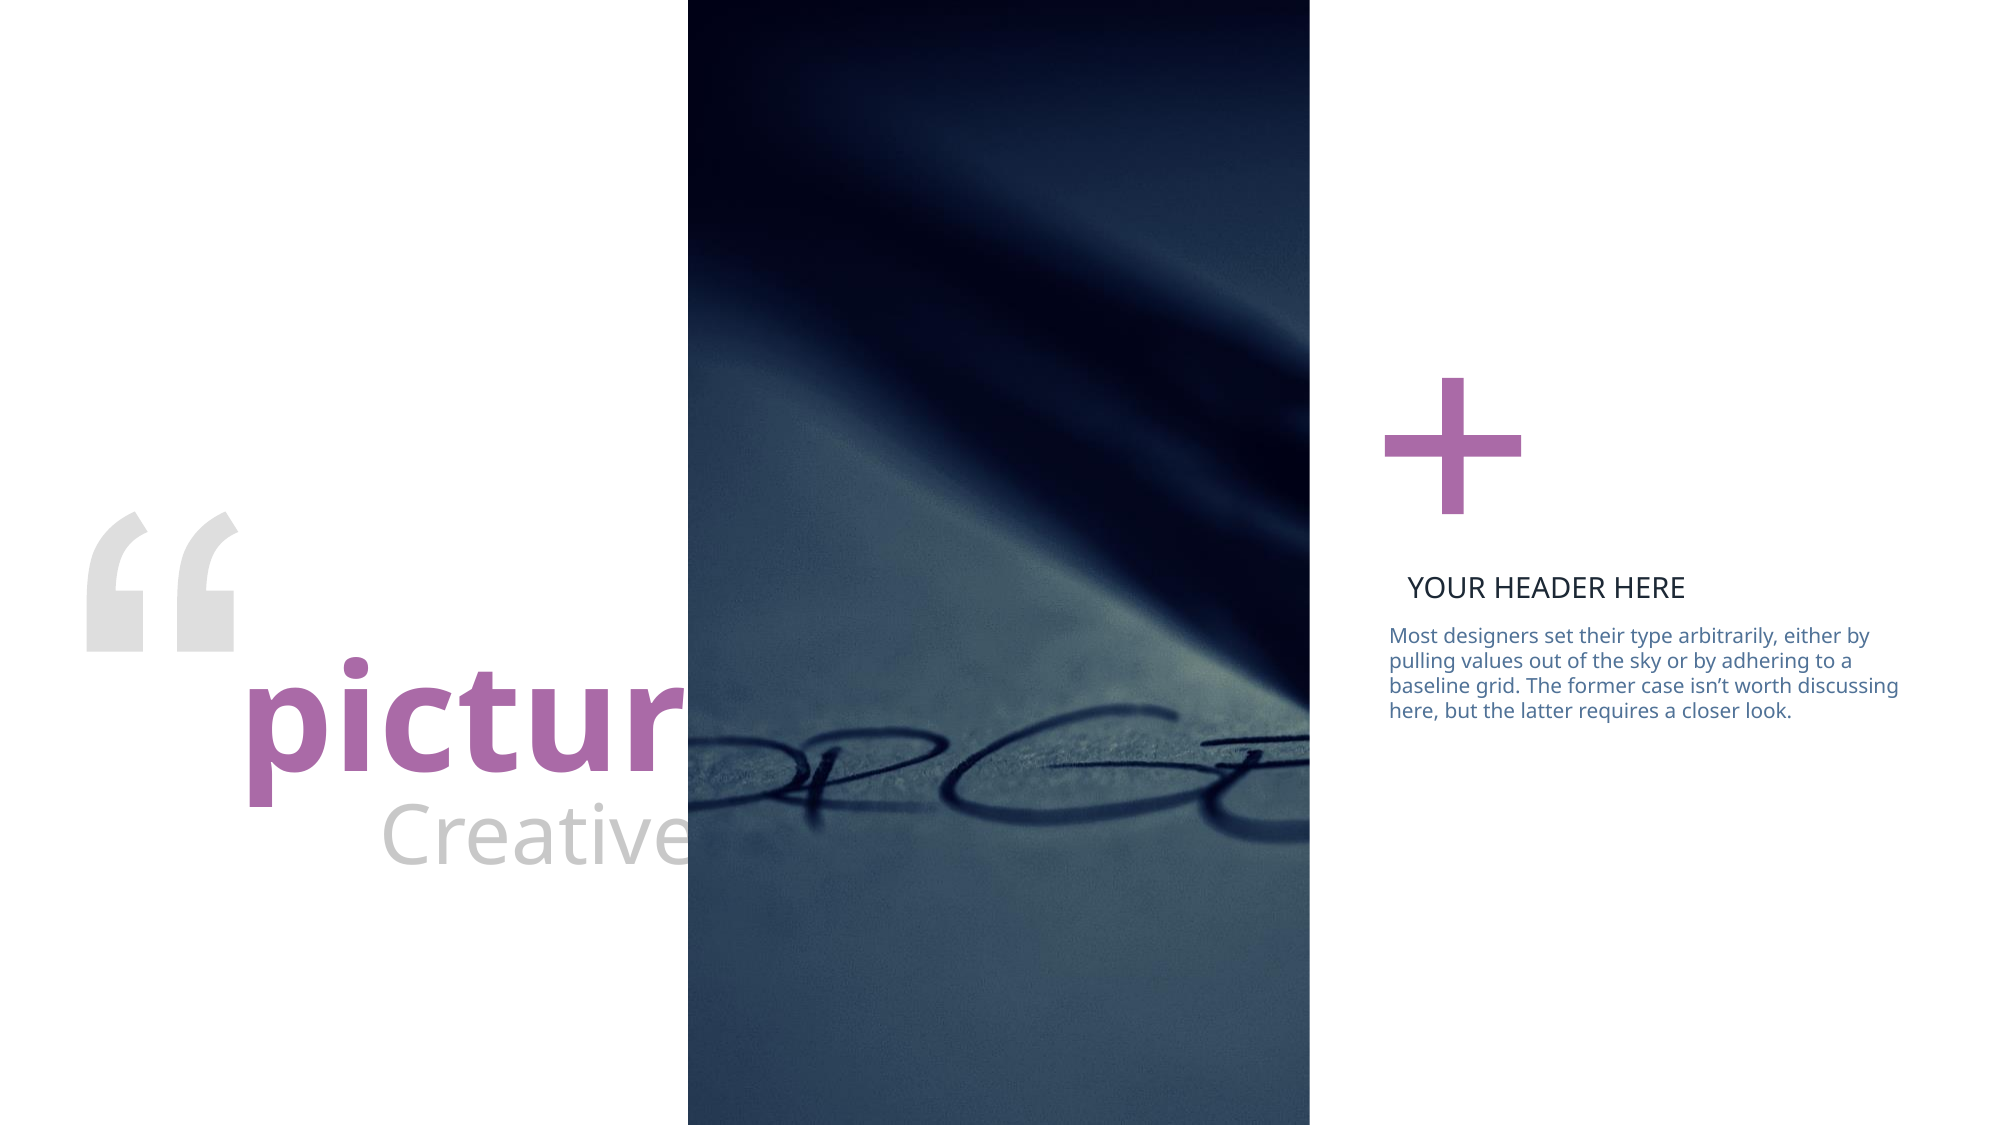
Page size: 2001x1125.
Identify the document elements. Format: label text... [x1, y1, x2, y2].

text_box Most designers set their type arbitrarily, either by pulling values out of the sky or by adhering to a baseline grid. The former case isn’t worth discussing here, but the latter requires a closer look. [1374, 615, 1920, 731]
text_box [85, 510, 150, 653]
text_box [176, 510, 240, 653]
text_box picture [223, 613, 688, 809]
text_box Creative slide [364, 773, 688, 889]
text_box [1384, 377, 1522, 515]
picture [688, 0, 1310, 1125]
text_box YOUR HEADER HERE [1392, 562, 1701, 613]
